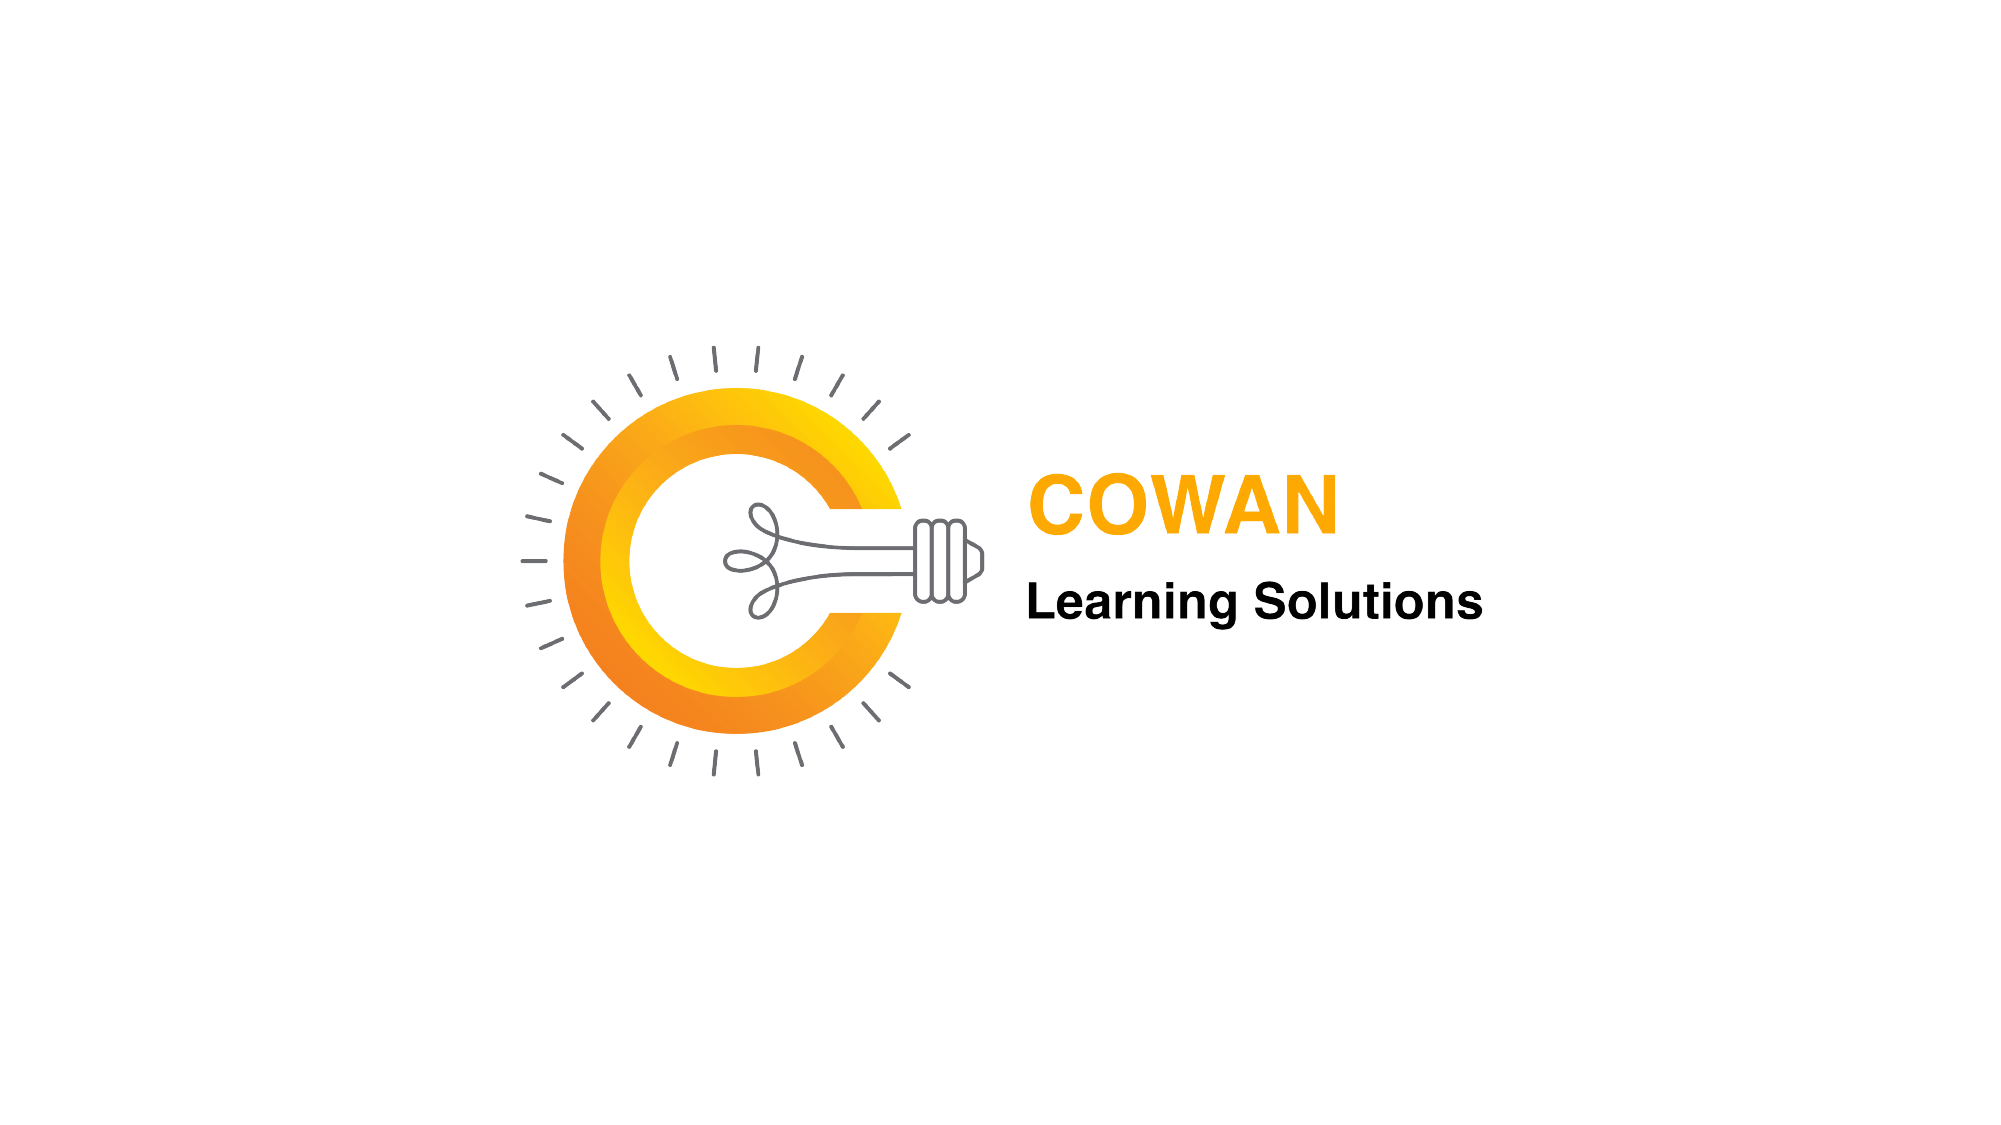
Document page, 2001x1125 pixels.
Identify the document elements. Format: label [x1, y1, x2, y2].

picture [276, 219, 1645, 872]
